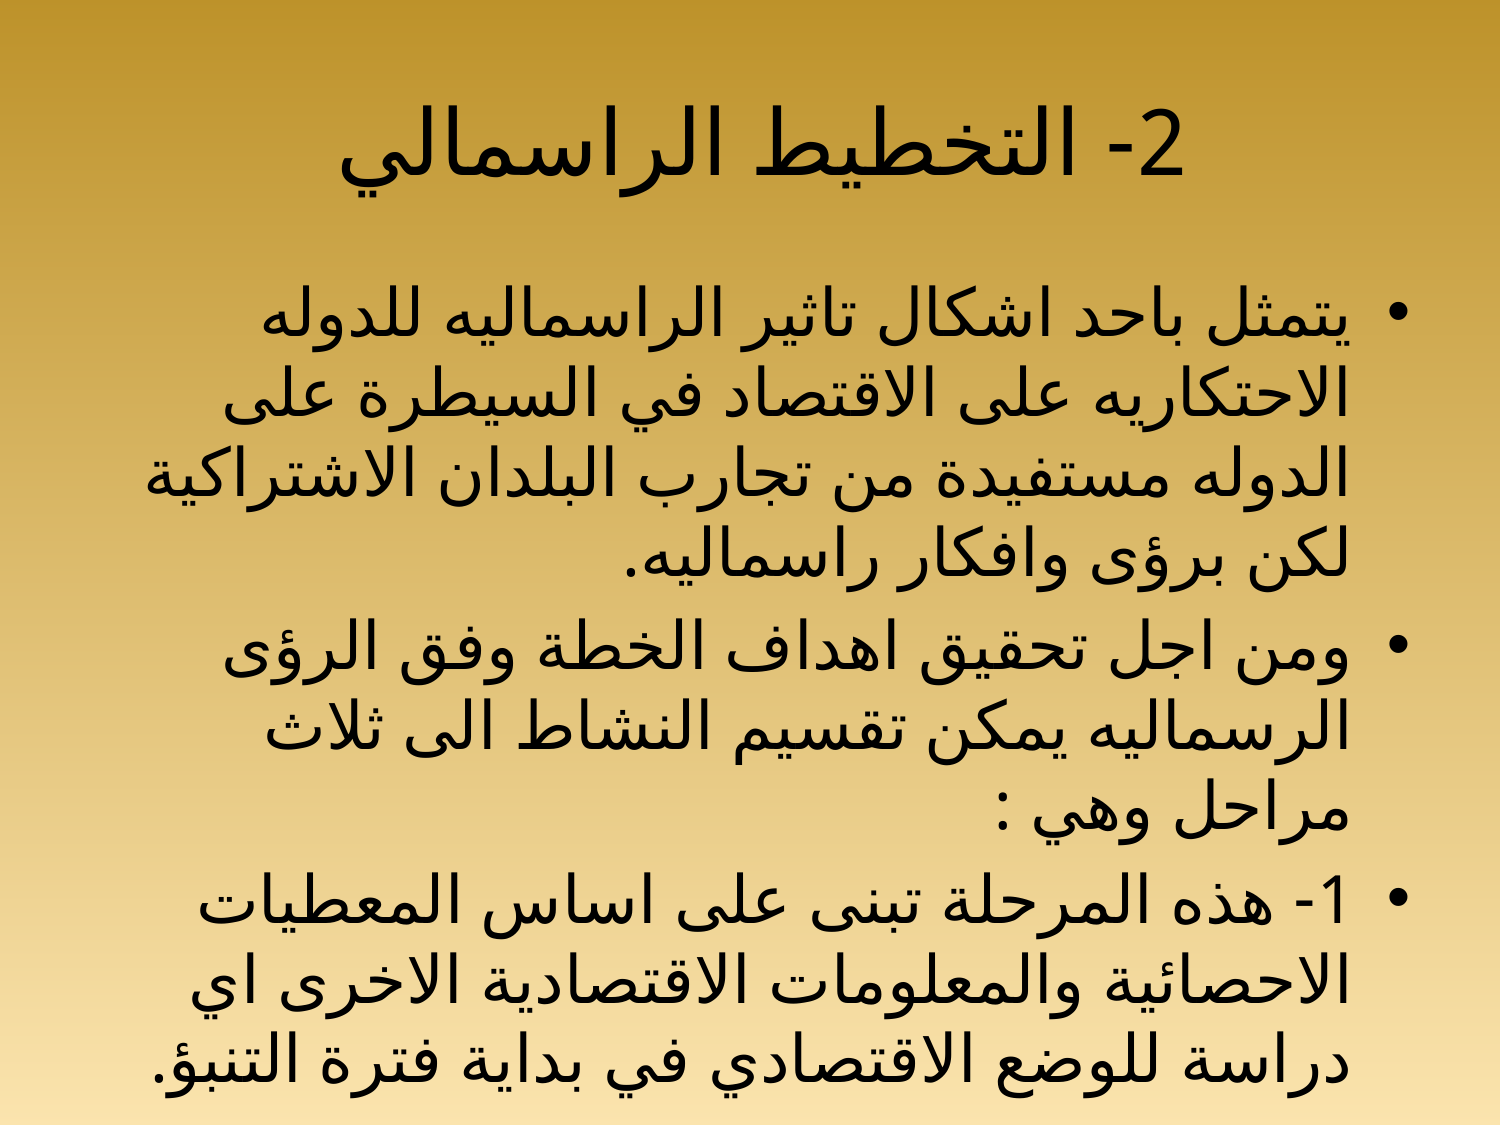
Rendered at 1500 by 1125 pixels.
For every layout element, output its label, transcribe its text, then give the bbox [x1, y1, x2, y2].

title 2- التخطيط الراسمالي [75, 45, 1425, 233]
list يتمثل باحد اشكال تاثير الراسماليه للدوله الاحتكاريه على الاقتصاد في السيطرة على الدوله مستفيدة من تجارب البلدان الاشتراكية لكن برؤى وافكار راسماليه. ومن اجل تحقيق اهداف الخطة وفق الرؤى الرسماليه يمكن تقسيم النشاط الى ثلاث مراحل وهي : 1- هذه المرحلة تبنى على اساس المعطيات الاحصائية والمعلومات الاقتصادية الاخرى اي دراسة للوضع الاقتصادي في بداية فترة التنبؤ. [75, 262, 1425, 1005]
